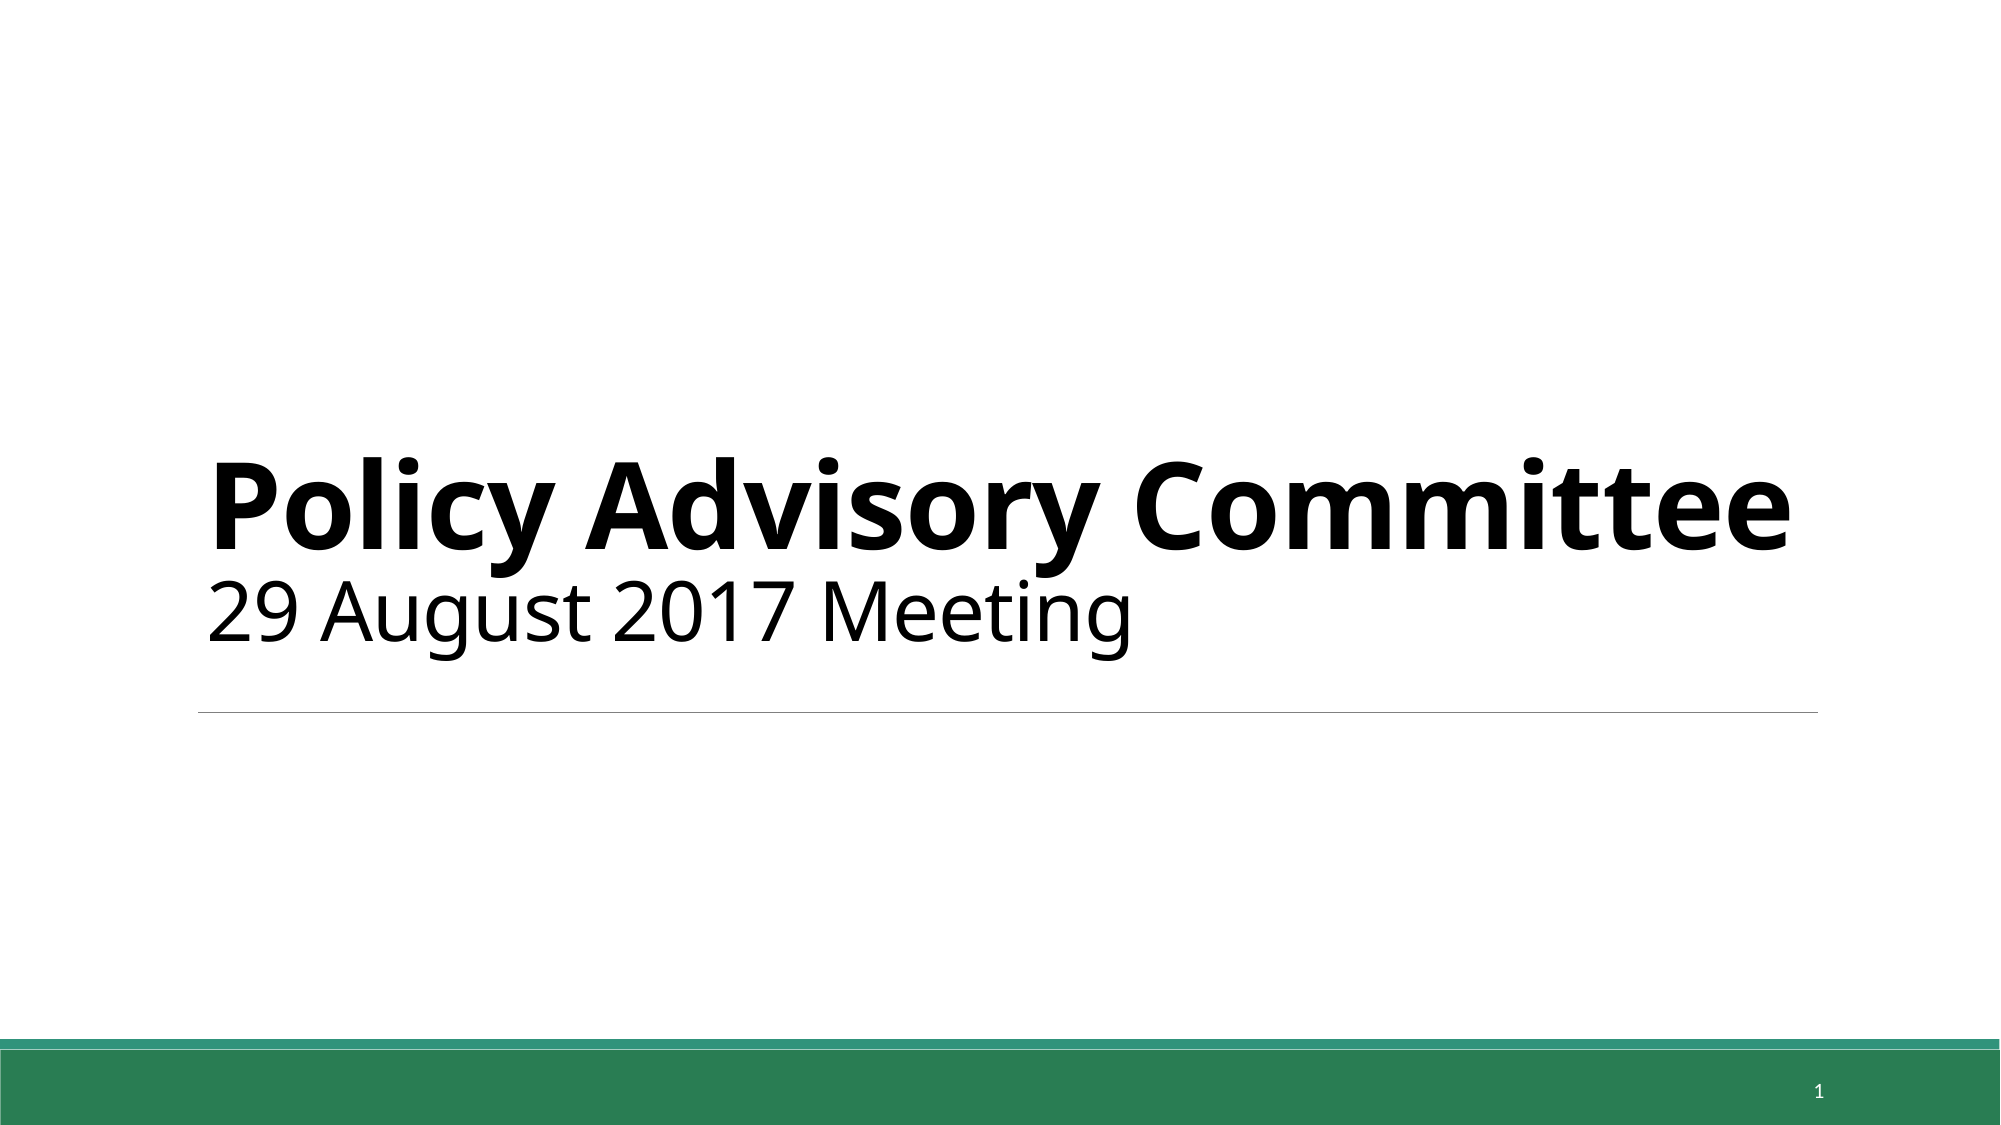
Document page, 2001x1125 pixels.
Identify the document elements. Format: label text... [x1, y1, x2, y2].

title Policy Advisory Committee 29 August 2017 Meeting [191, 354, 1858, 667]
slide_number 1 [1624, 1059, 1840, 1120]
